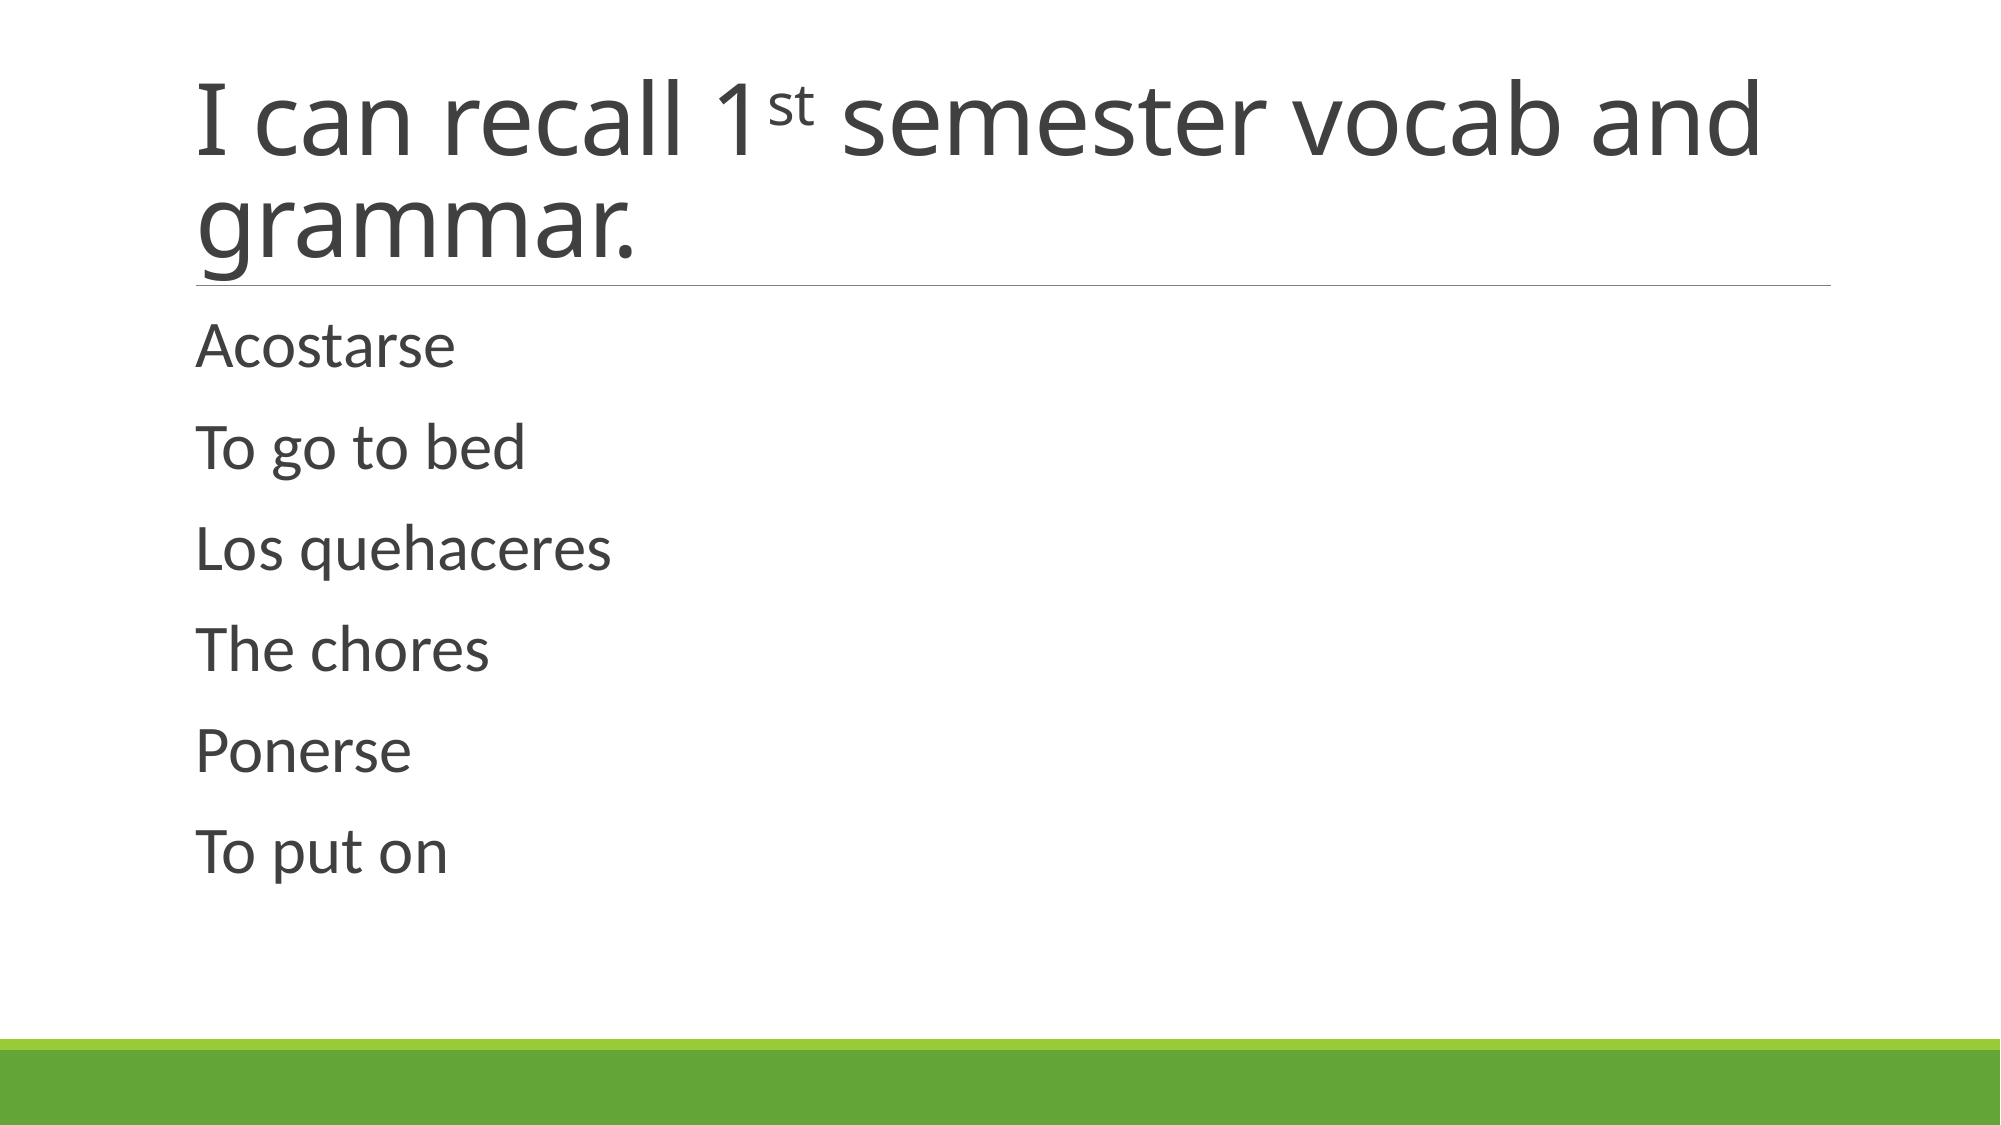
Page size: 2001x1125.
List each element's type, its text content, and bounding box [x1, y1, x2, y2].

list Acostarse To go to bed Los quehaceres The chores Ponerse To put on [180, 302, 1830, 963]
title I can recall 1st semester vocab and grammar. [180, 47, 1830, 285]
